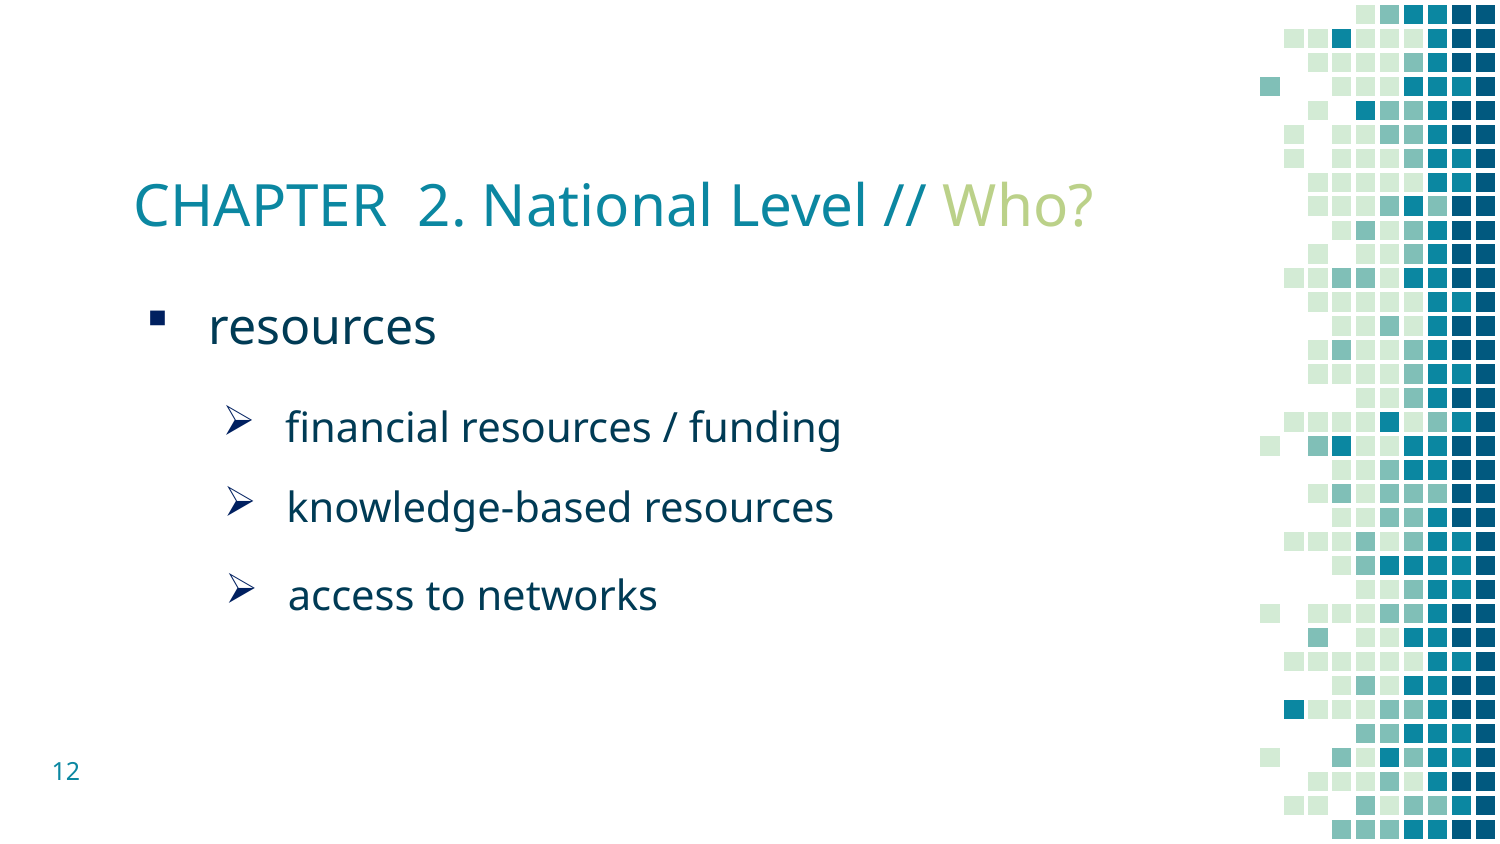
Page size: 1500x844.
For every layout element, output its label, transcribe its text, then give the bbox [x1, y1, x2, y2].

list resources [118, 279, 1228, 394]
text_box access to networks [197, 553, 1307, 668]
title CHAPTER 2. National Level // Who? [118, 112, 1228, 253]
text_box knowledge-based resources [196, 466, 1306, 580]
slide_number 12 [36, 721, 120, 824]
text_box financial resources / funding [195, 385, 1305, 500]
